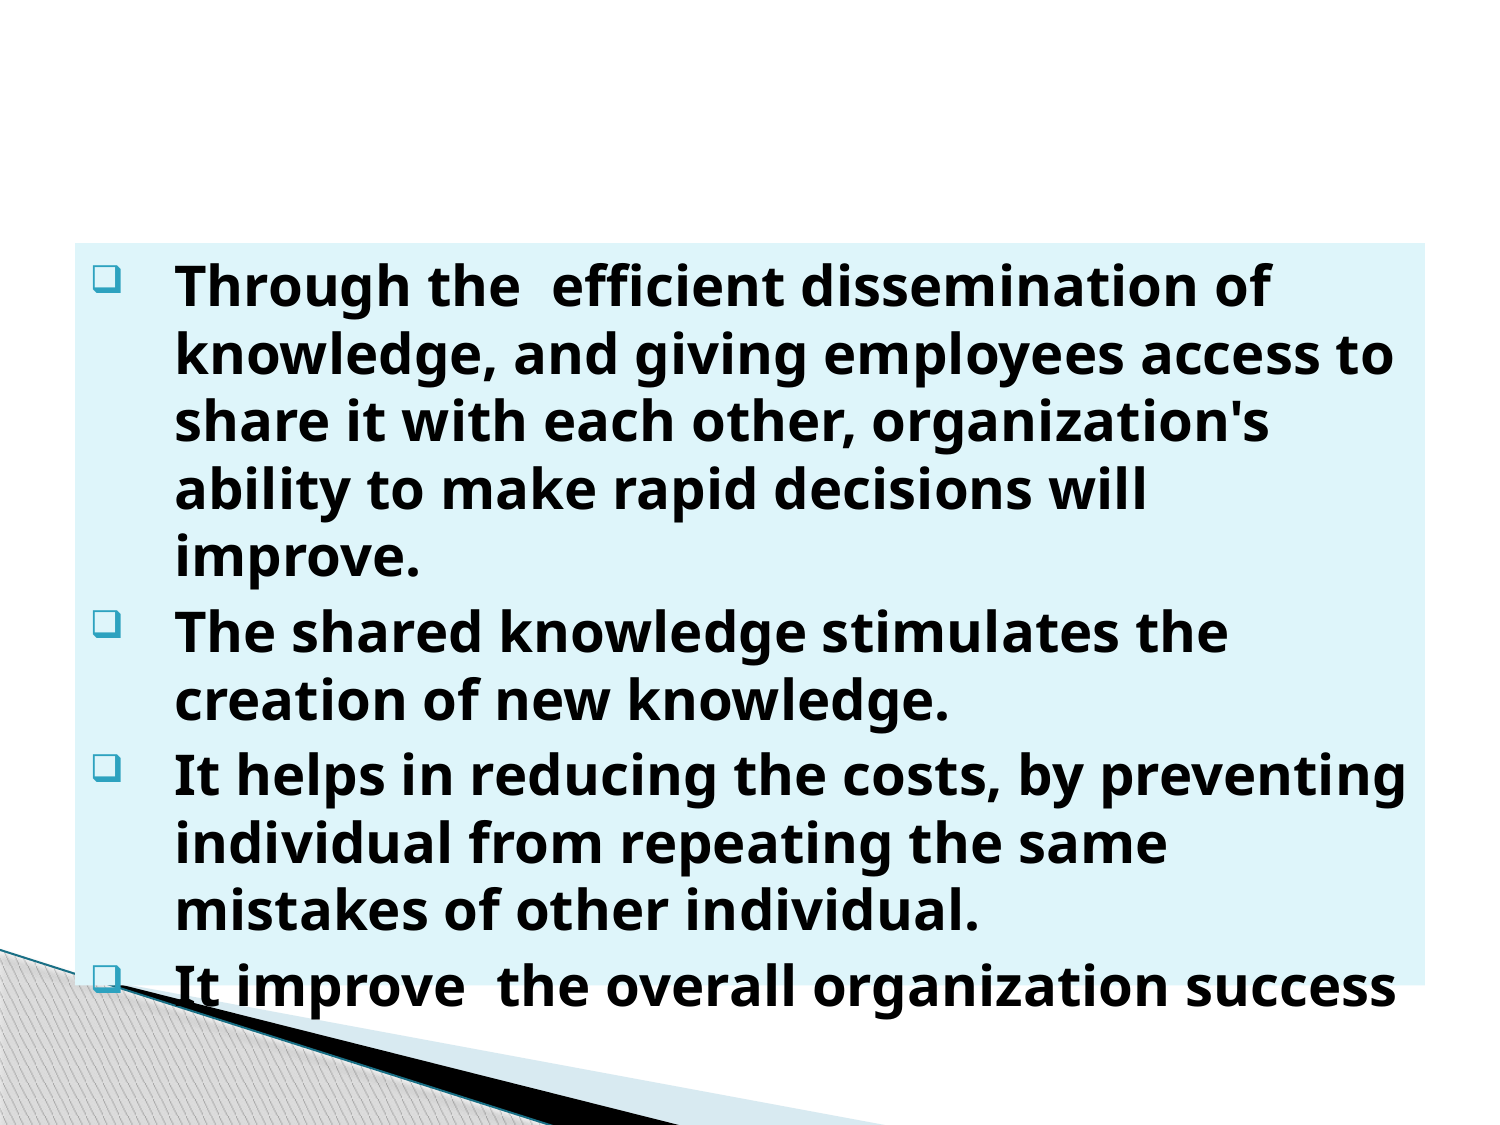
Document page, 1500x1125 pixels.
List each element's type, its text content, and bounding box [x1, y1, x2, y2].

list Through the efficient dissemination of knowledge, and giving employees access to share it with each other, organization's ability to make rapid decisions will improve. The shared knowledge stimulates the creation of new knowledge. It helps in reducing the costs, by preventing individual from repeating the same mistakes of other individual. It improve the overall organization success [75, 243, 1425, 986]
